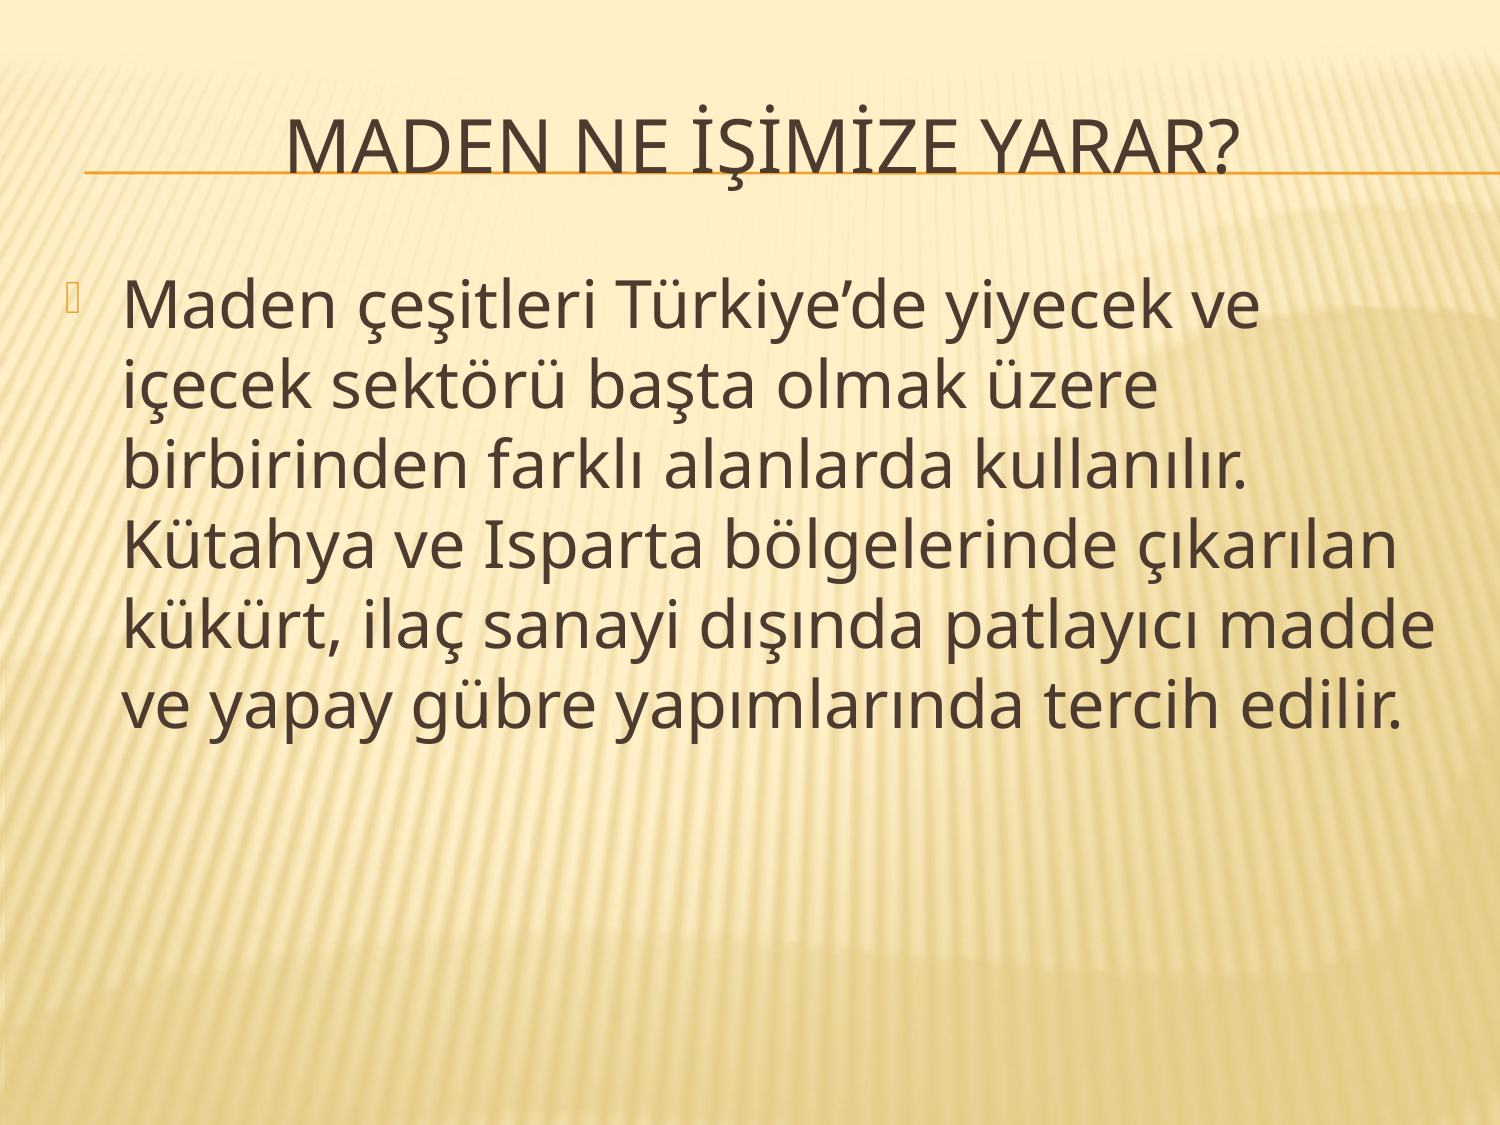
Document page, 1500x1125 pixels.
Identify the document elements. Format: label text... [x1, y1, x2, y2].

list Maden çeşitleri Türkiye’de yiyecek ve içecek sektörü başta olmak üzere birbirinden farklı alanlarda kullanılır. Kütahya ve Isparta bölgelerinde çıkarılan kükürt, ilaç sanayi dışında patlayıcı madde ve yapay gübre yapımlarında tercih edilir. [50, 254, 1475, 998]
title MADEN NE İŞİMİZE YARAR? [50, 75, 1475, 213]
